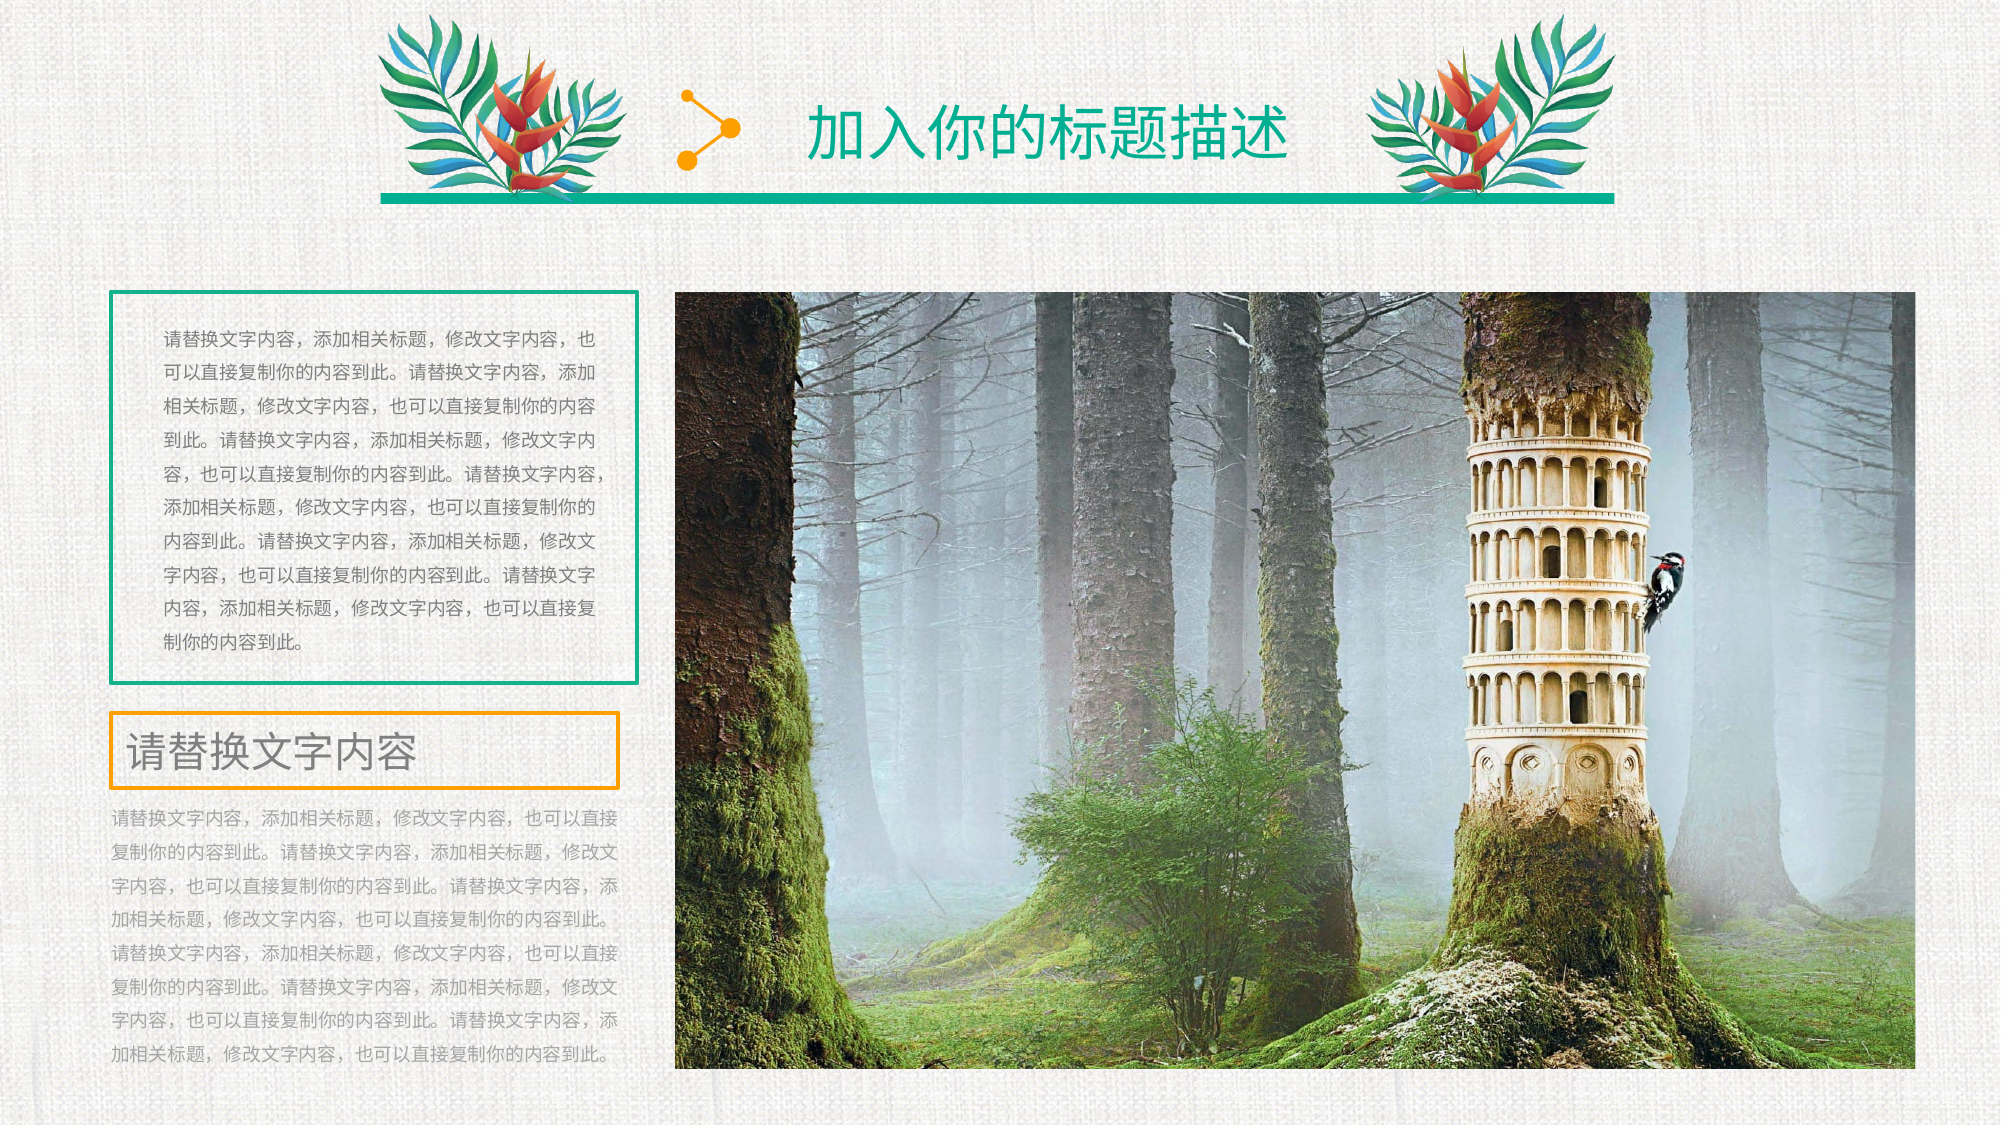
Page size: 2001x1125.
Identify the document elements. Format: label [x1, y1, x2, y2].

text_box [364, 0, 1628, 217]
picture [0, 0, 2001, 1125]
text_box [110, 291, 1916, 1069]
